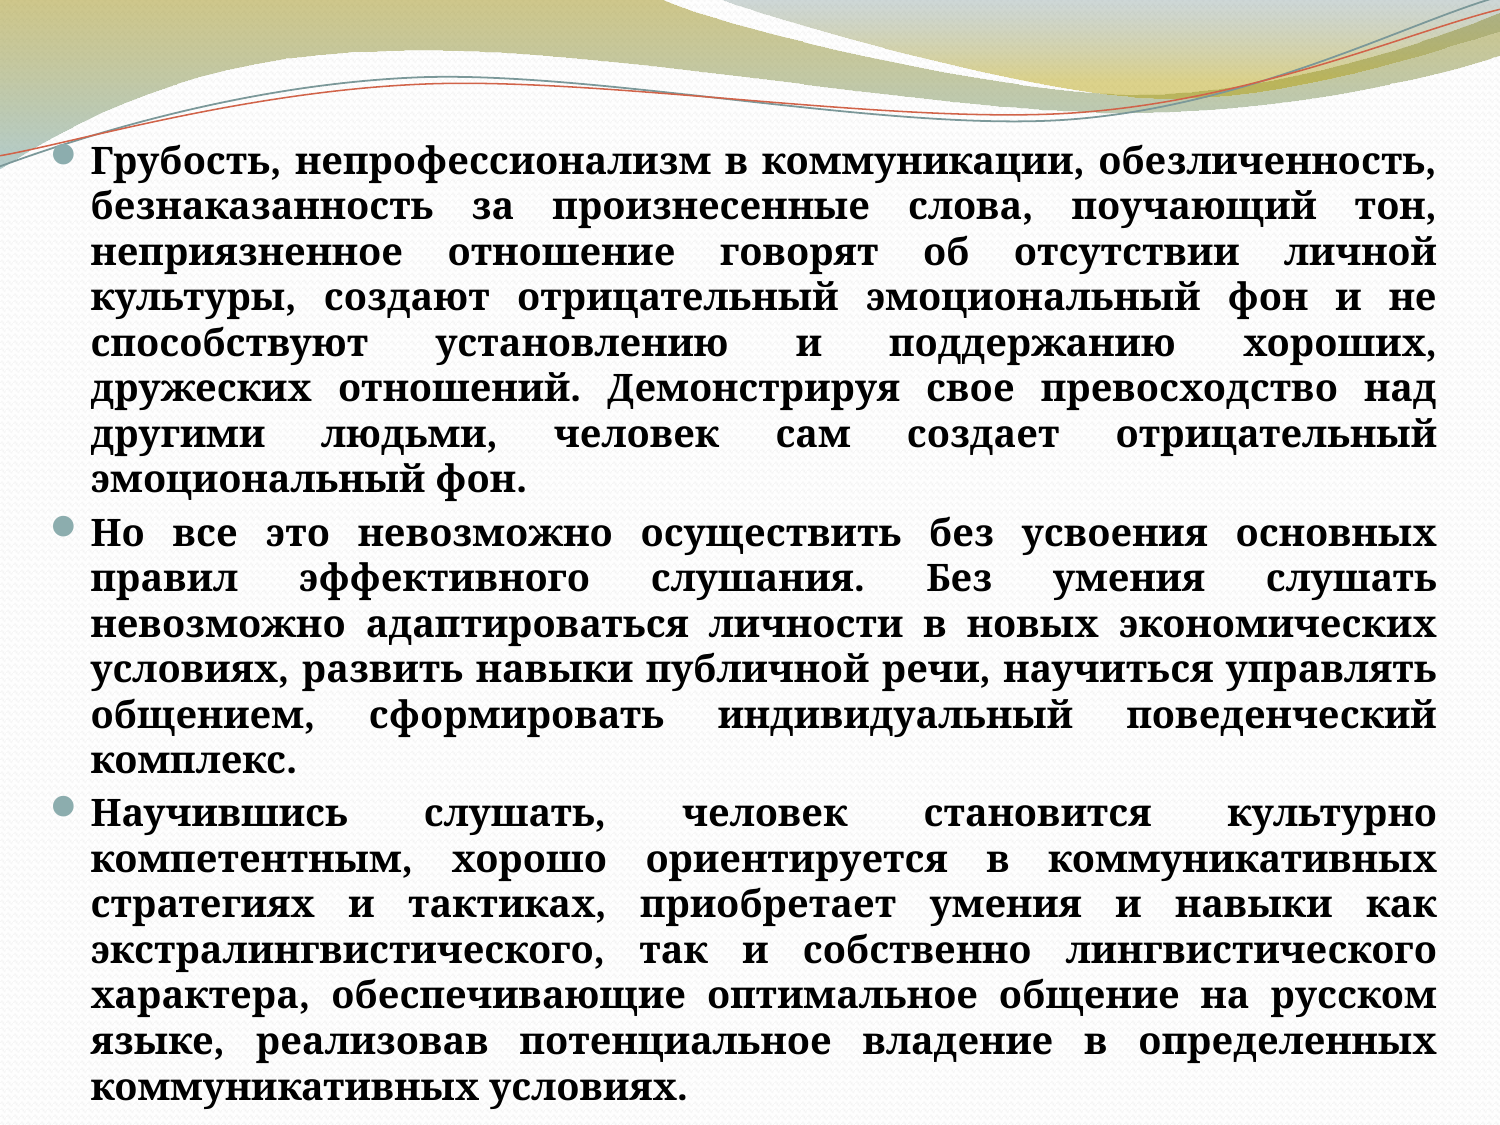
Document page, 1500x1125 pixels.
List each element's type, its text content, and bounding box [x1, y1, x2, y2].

list Грубость, непрофессионализм в коммуникации, обезличенность, безнаказанность за произнесенные слова, поучающий тон, неприязненное отношение говорят об отсутствии личной культуры, создают отрицательный эмоциональный фон и не способствуют установлению и поддержанию хороших, дружеских отношений. Демонстрируя свое превосходство над другими людьми, человек сам создает отрицательный эмоциональный фон. Но все это невозможно осуществить без усвоения основных правил эффективного слушания. Без умения слушать невозможно адаптироваться личности в новых экономических условиях, развить навыки публичной речи, научиться управлять общением, сформировать индивидуальный поведенческий комплекс. Научившись слушать, человек становится культурно компетентным, хорошо ориентируется в коммуникативных стратегиях и тактиках, приобретает умения и навыки как экстралингвистического, так и собственно лингвистического характера, обеспечивающие оптимальное общение на русском языке, реализовав потенциальное владение в определенных коммуникативных условиях. [35, 128, 1454, 1125]
